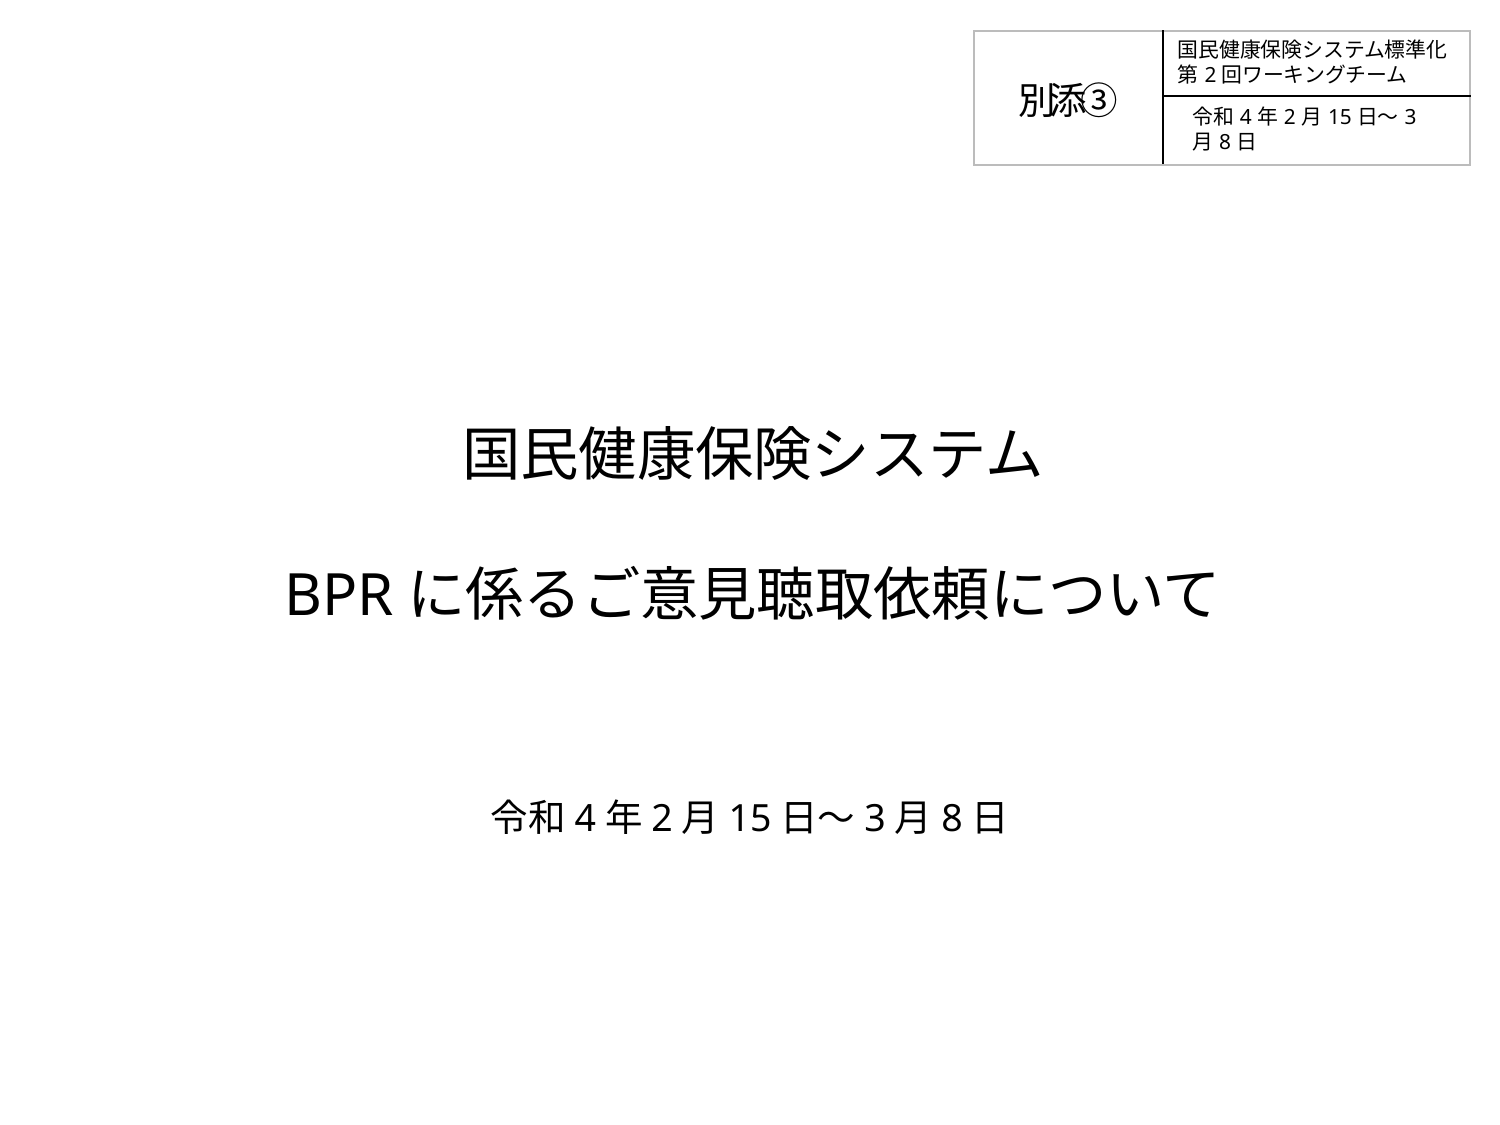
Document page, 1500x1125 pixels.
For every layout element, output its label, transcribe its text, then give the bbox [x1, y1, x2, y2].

text_box 令和4年2月15日～3月8日 [137, 786, 1362, 922]
table_header 国民健康保険システム標準化 第2回ワーキングチーム [1164, 32, 1469, 95]
table_cell 令和4年2月15日～3月8日 [1164, 97, 1469, 164]
table_header 別添③ [975, 32, 1162, 164]
text_box 国民健康保険システム BPRに係るご意見聴取依頼について [11, 270, 1494, 774]
